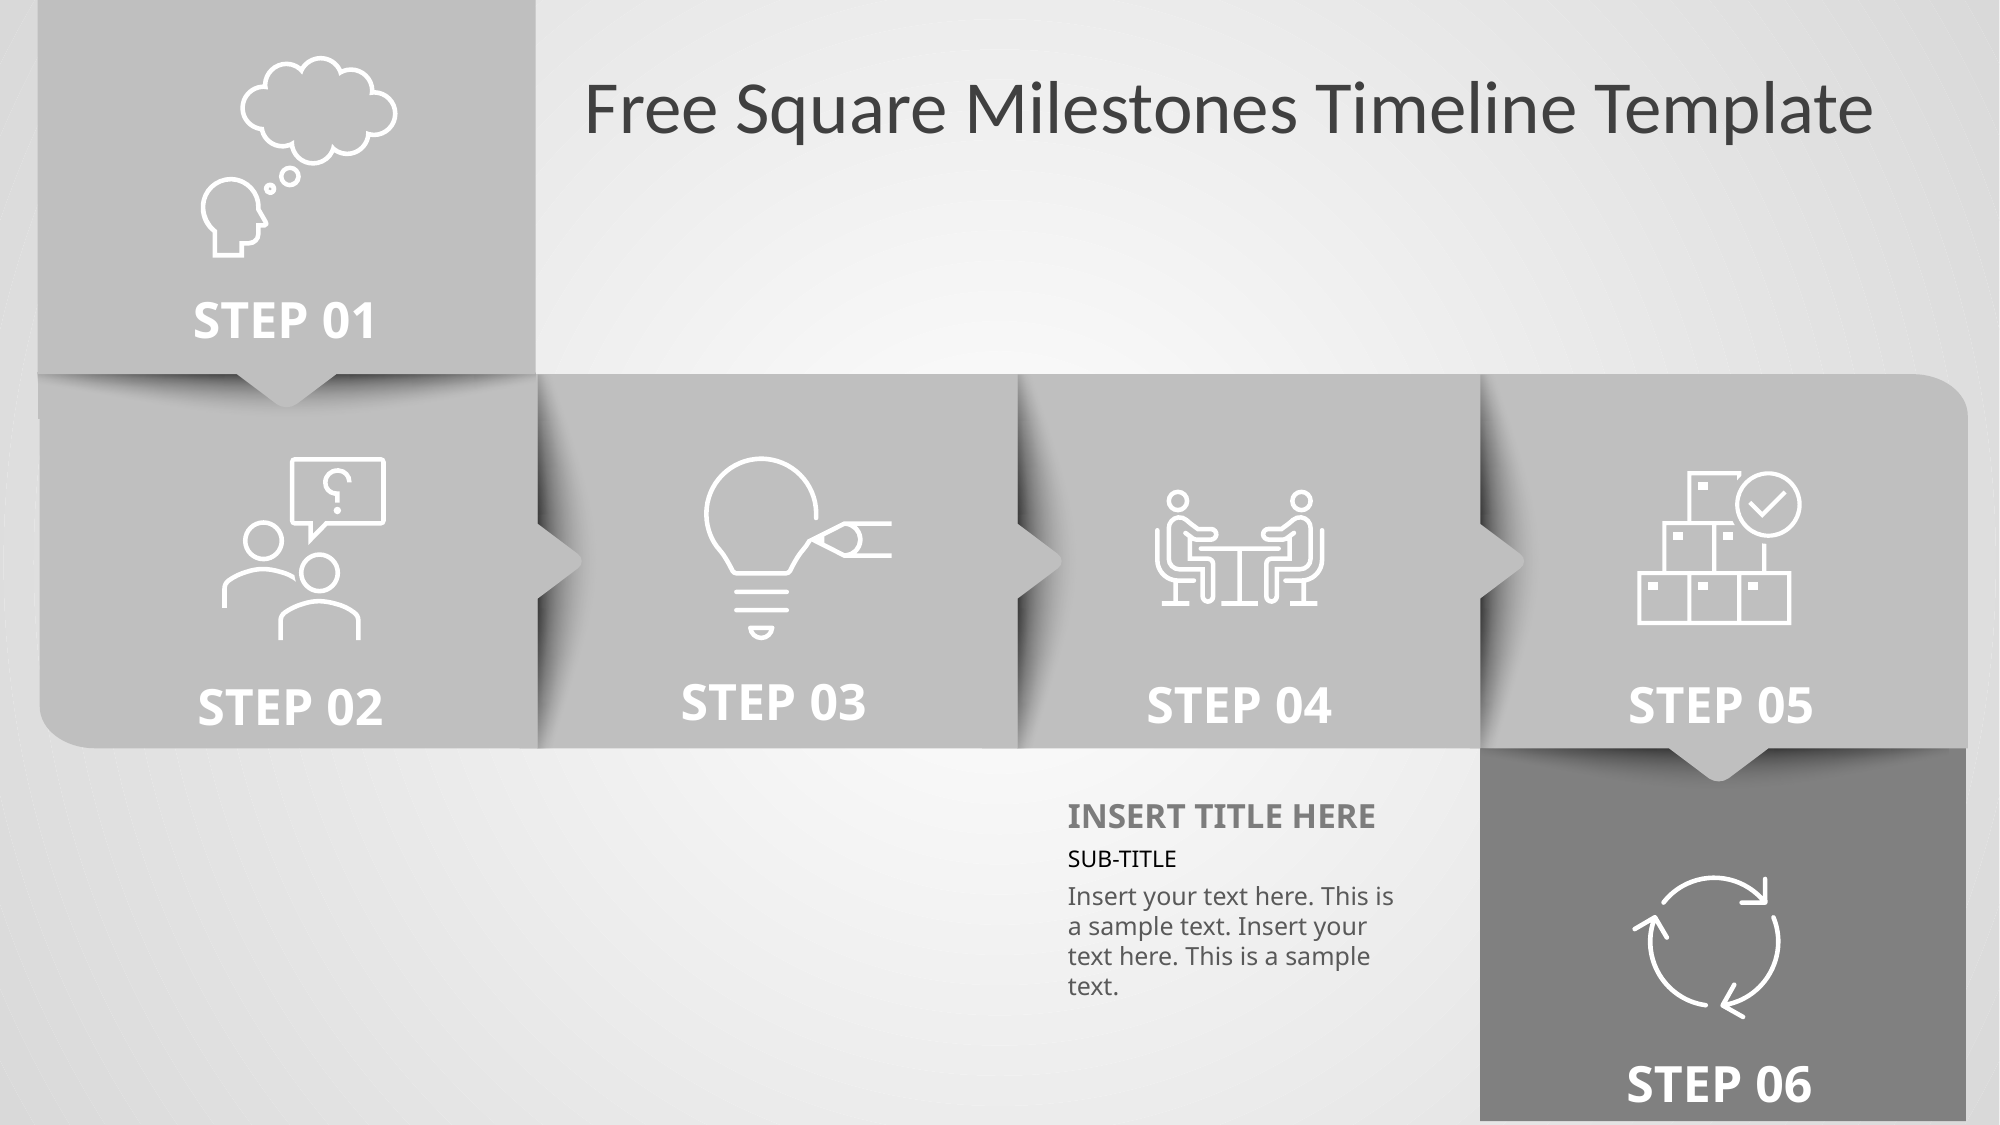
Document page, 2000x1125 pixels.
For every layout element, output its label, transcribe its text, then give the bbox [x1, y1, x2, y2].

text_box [703, 456, 892, 641]
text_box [37, 0, 536, 420]
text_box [601, 373, 1081, 749]
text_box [1052, 787, 1427, 980]
title Free Square Milestones Timeline Template [584, 45, 1913, 162]
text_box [1632, 875, 1781, 1020]
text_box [1637, 470, 1802, 626]
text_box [194, 438, 415, 659]
text_box [1478, 800, 1968, 1123]
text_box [1129, 438, 1350, 659]
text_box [1081, 373, 1543, 749]
text_box STEP 06 [1527, 1044, 1912, 1120]
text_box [200, 55, 398, 258]
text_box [39, 373, 601, 749]
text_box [1469, 373, 1968, 792]
